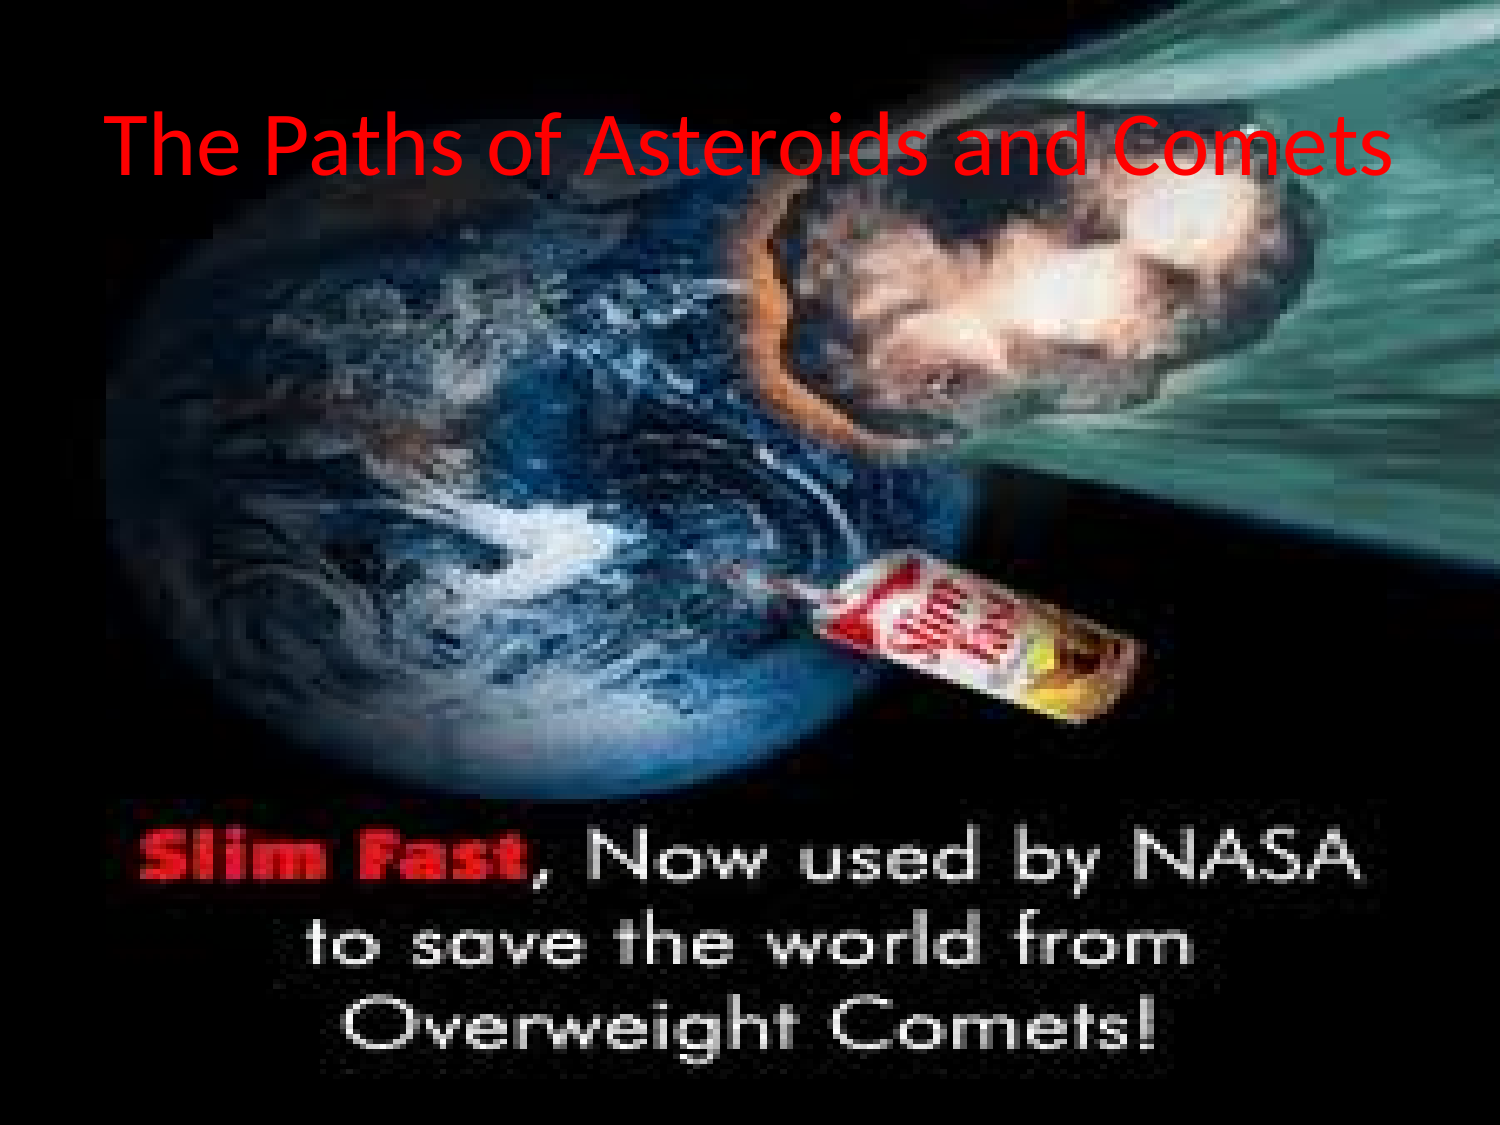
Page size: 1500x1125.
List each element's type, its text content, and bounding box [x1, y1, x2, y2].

title The Paths of Asteroids and Comets [75, 45, 1425, 233]
picture [0, 0, 1500, 1125]
